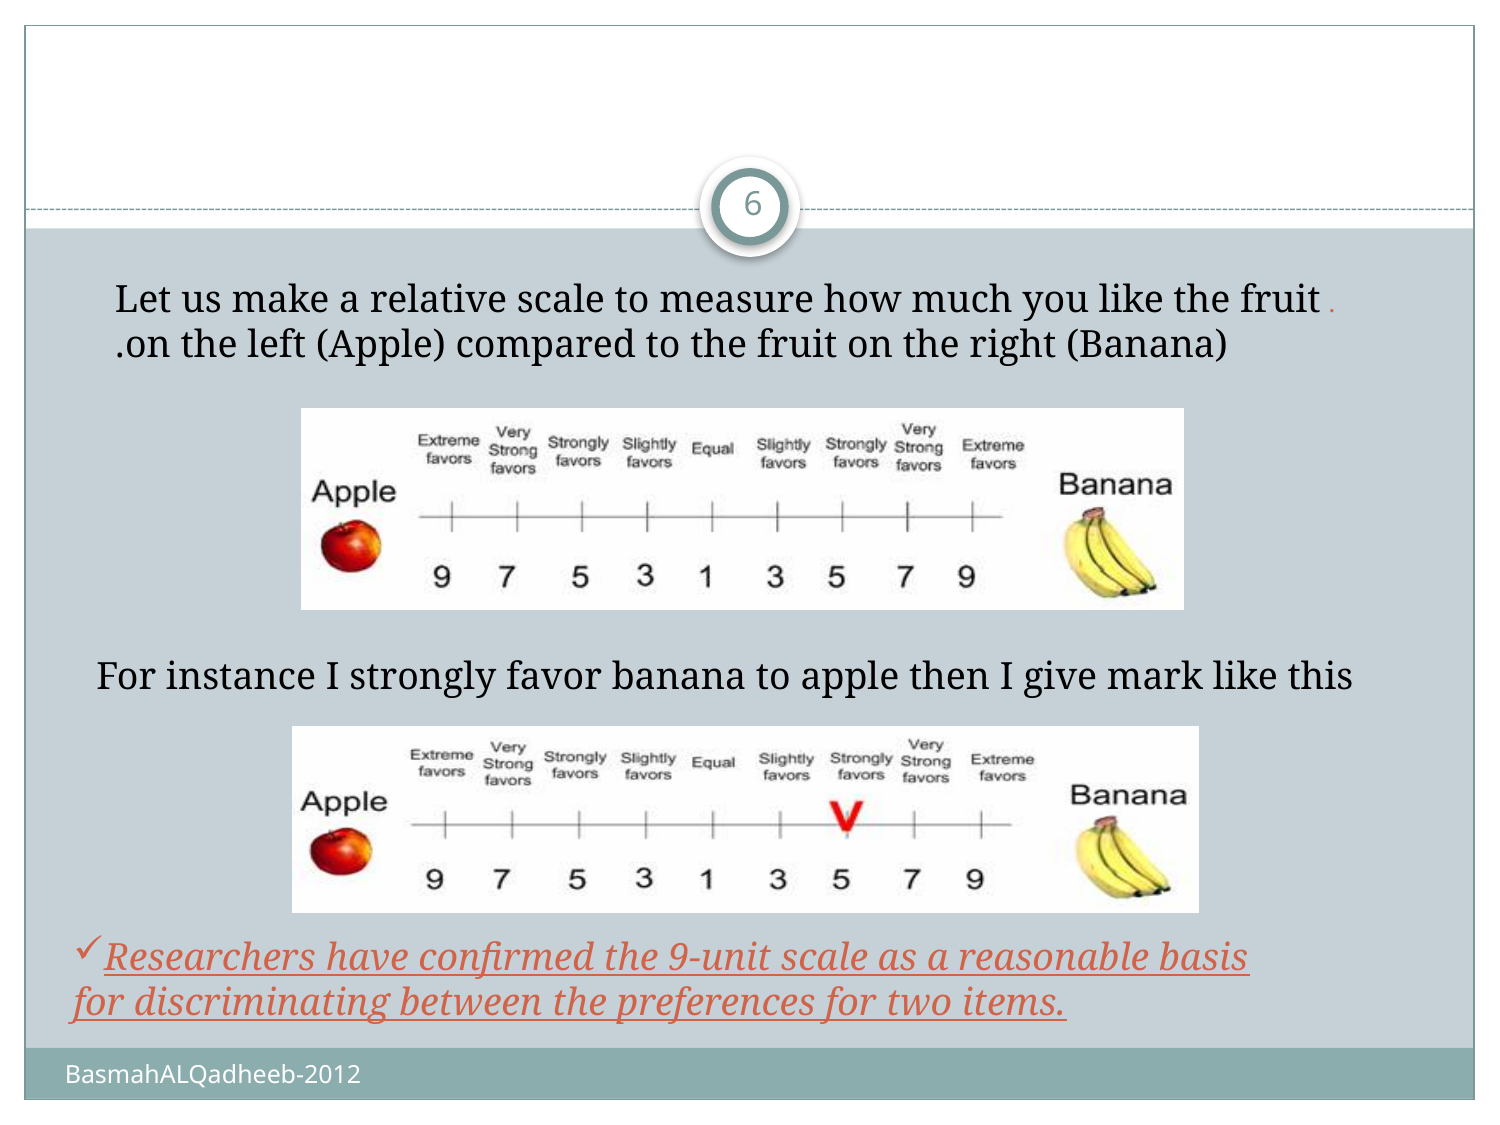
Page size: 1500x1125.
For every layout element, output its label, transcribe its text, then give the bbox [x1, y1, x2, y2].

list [300, 408, 1184, 610]
text_box Researchers have confirmed the 9-unit scale as a reasonable basis for discriminating between the preferences for two items. [58, 925, 1289, 1031]
text_box For instance I strongly favor banana to apple then I give mark like this [46, 644, 1370, 705]
picture [292, 726, 1200, 913]
text_box . Let us make a relative scale to measure how much you like the fruit on the left (Apple) compared to the fruit on the right (Banana). [100, 267, 1353, 372]
footer BasmahALQadheeb-2012 [50, 1051, 638, 1112]
slide_number 6 [715, 168, 791, 241]
